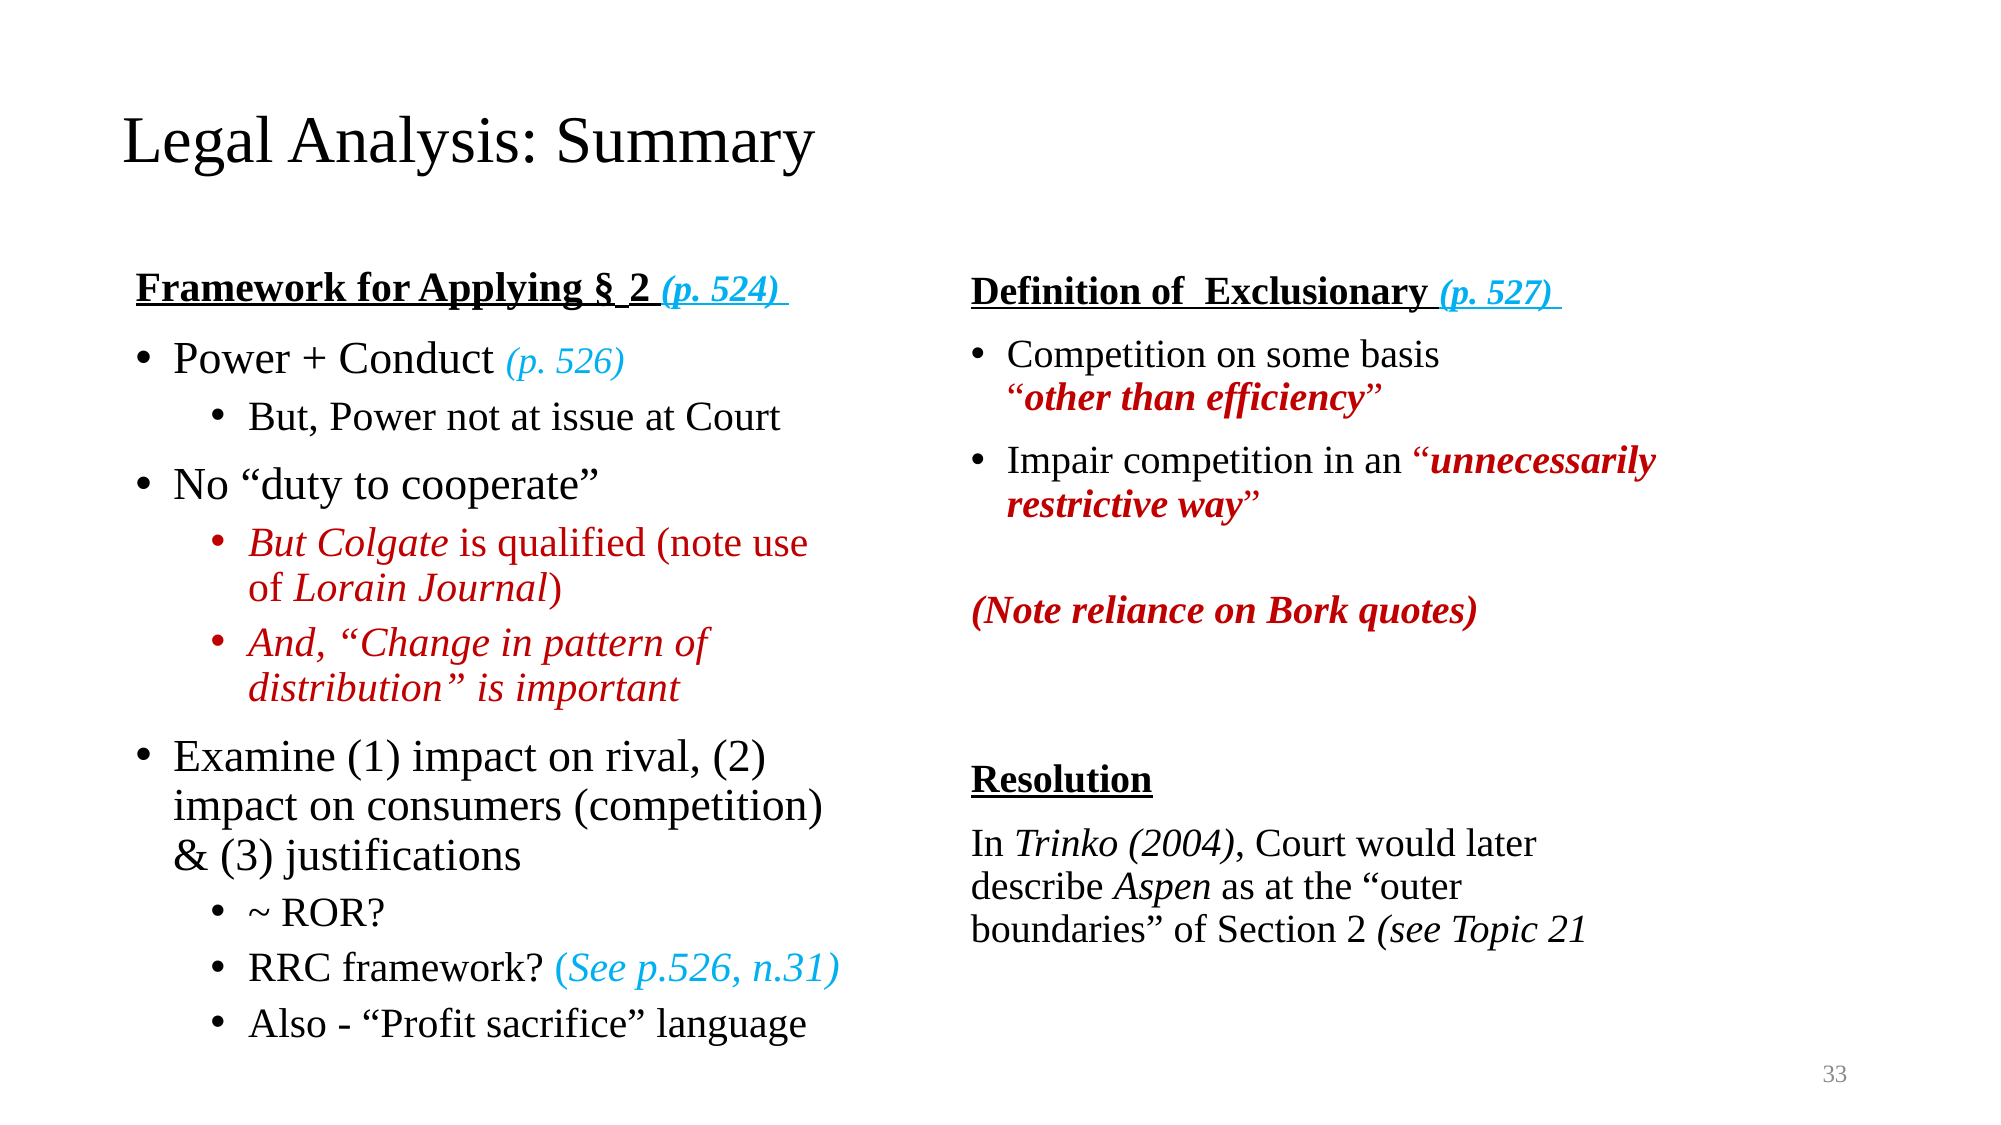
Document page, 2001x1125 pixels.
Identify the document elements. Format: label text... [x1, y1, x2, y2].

list Definition of Exclusionary (p. 527) Competition on some basis “other than efficiency” Impair competition in an “unnecessarily restrictive way” (Note reliance on Bork quotes) Resolution In Trinko (2004), Court would later describe Aspen as at the “outer boundaries” of Section 2 (see Topic 21 [955, 262, 1679, 965]
list Framework for Applying § 2 (p. 524) Power + Conduct (p. 526) But, Power not at issue at Court No “duty to cooperate” But Colgate is qualified (note use of Lorain Journal) And, “Change in pattern of distribution” is important Examine (1) impact on rival, (2) impact on consumers (competition) & (3) justifications ~ ROR? RRC framework? (See p.526, n.31) Also - “Profit sacrifice” language [120, 250, 862, 1080]
title Legal Analysis: Summary [107, 32, 1833, 250]
slide_number 33 [1412, 1042, 1863, 1103]
